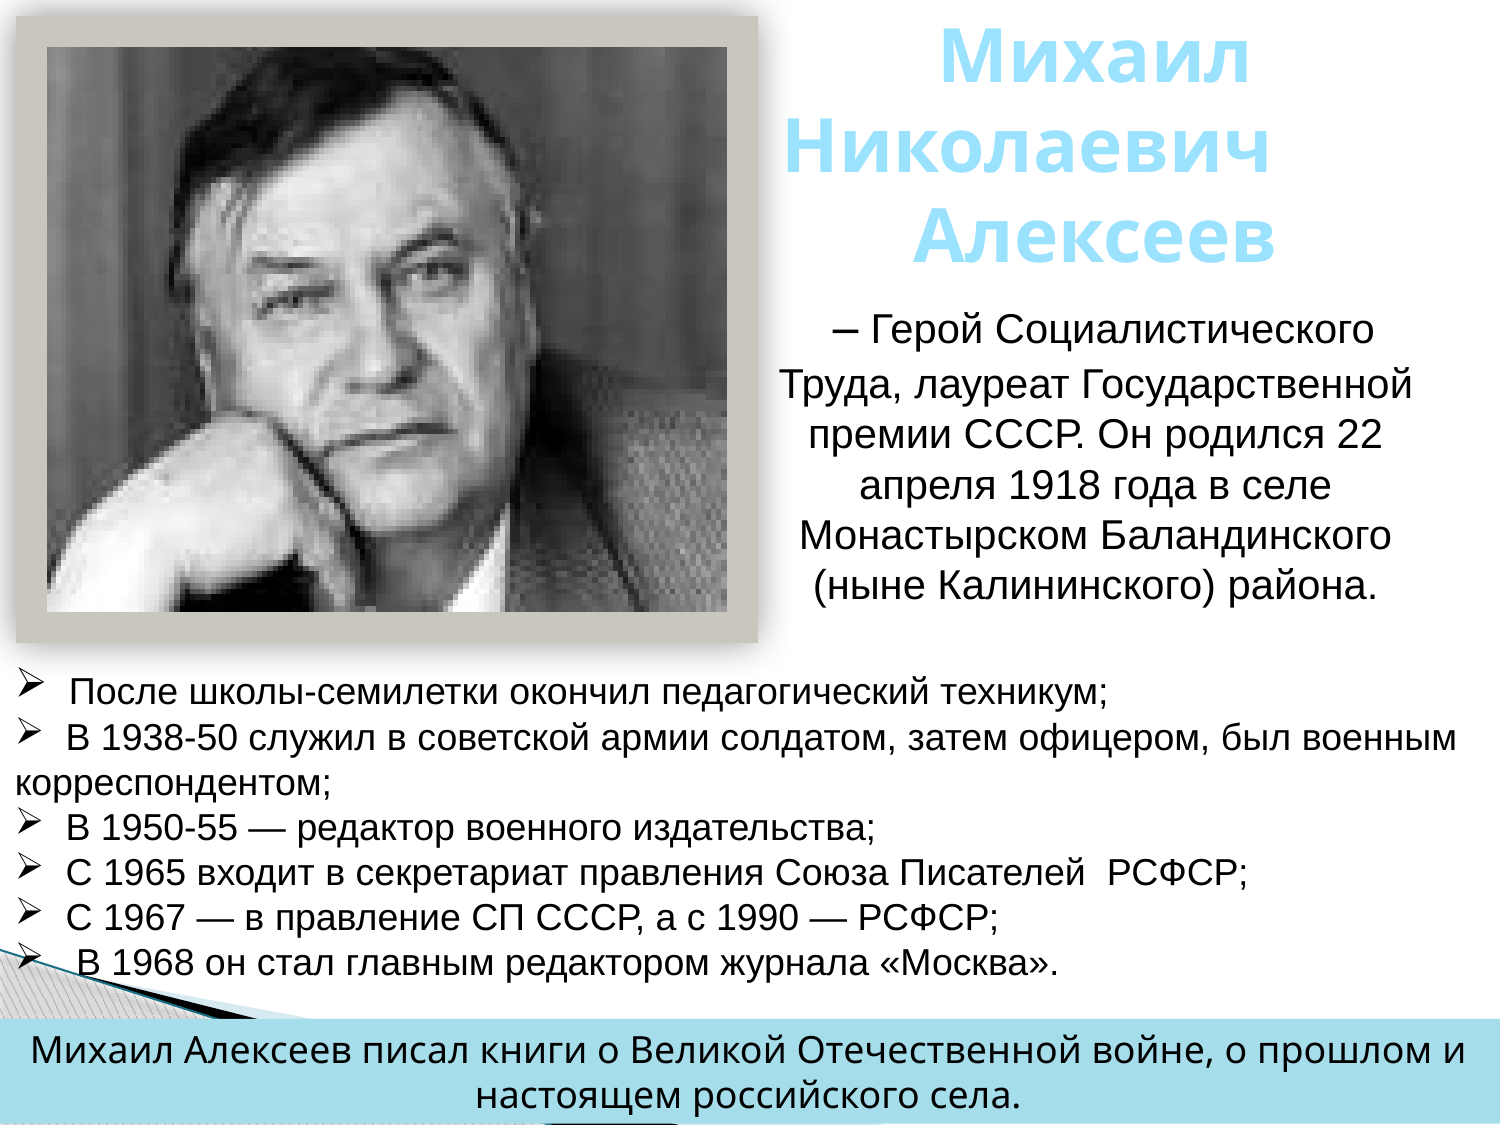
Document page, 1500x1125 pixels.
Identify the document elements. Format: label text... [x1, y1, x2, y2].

text_box Михаил Николаевич Алексеев – Герой Социалистического Труда, лауреат Государственной премии СССР. Он родился 22 апреля 1918 года в селе Монастырском Баландинского (ныне Калининского) района. [738, 0, 1454, 615]
picture [46, 46, 727, 613]
text_box После школы-семилетки окончил педагогический техникум; В 1938-50 служил в советской армии солдатом, затем офицером, был военным корреспондентом; В 1950-55 — редактор военного издательства; С 1965 входит в секретариат правления Союза Писателей РСФСР; С 1967 — в правление СП СССР, а с 1990 — РСФСР; В 1968 он стал главным редактором журнала «Москва». [0, 655, 1500, 991]
text_box Михаил Алексеев писал книги о Великой Отечественной войне, о прошлом и настоящем российского села. [0, 1018, 1500, 1124]
